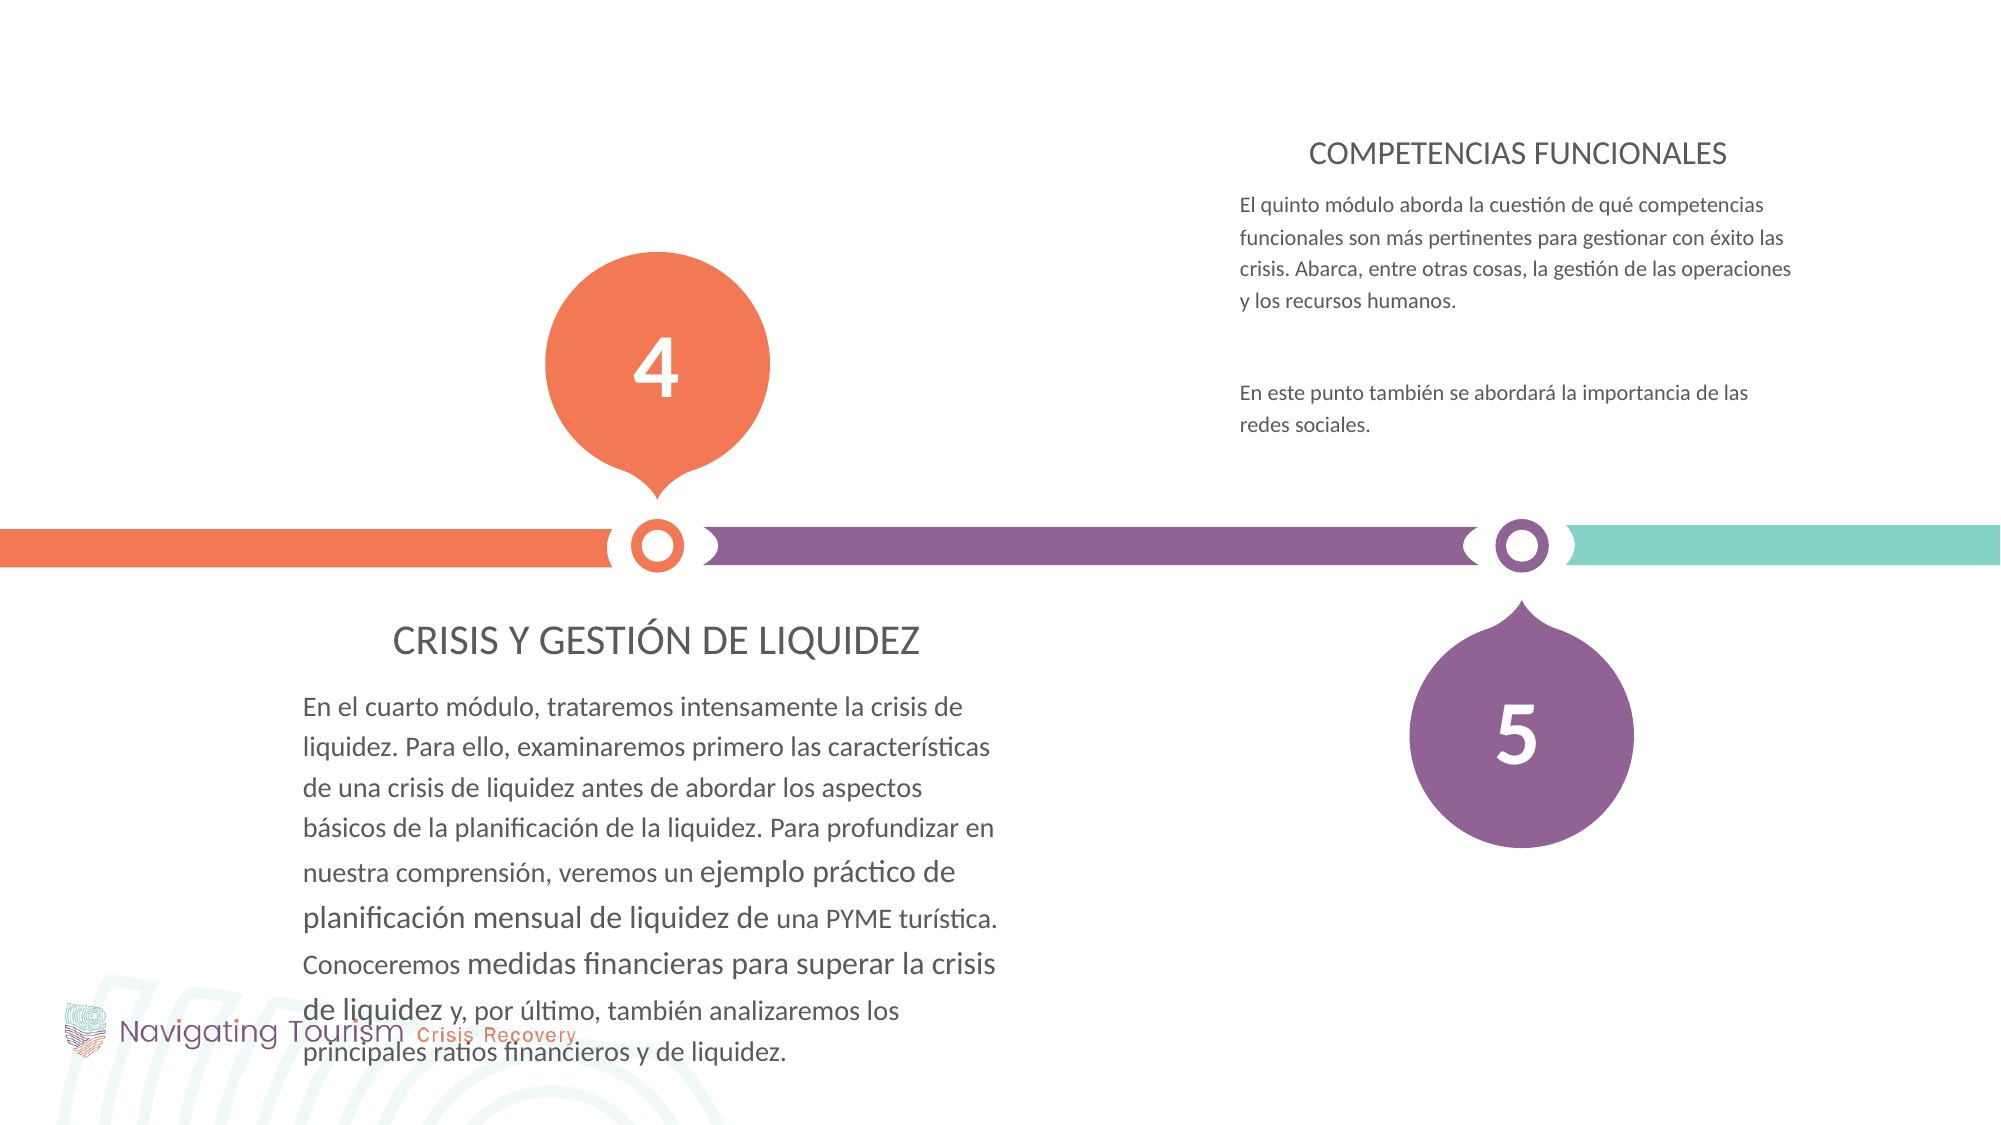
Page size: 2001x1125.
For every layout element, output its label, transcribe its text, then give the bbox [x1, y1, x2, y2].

text_box 5 [1476, 677, 1561, 783]
text_box 4 [614, 311, 699, 416]
picture [112, 1005, 287, 1055]
picture [65, 999, 111, 1061]
list COMPETENCIAS FUNCIONALES El quinto módulo aborda la cuestión de qué competencias funcionales son más pertinentes para gestionar con éxito las crisis. Abarca, entre otras cosas, la gestión de las operaciones y los recursos humanos. En este punto también se abordará la importancia de las redes sociales. [1224, 127, 1812, 445]
list CRISIS Y GESTIÓN DE LIQUIDEZ En el cuarto módulo, trataremos intensamente la crisis de liquidez. Para ello, examinaremos primero las características de una crisis de liquidez antes de abordar los aspectos básicos de la planificación de la liquidez. Para profundizar en nuestra comprensión, veremos un ejemplo práctico de planificación mensual de liquidez de una PYME turística. Conoceremos medidas financieras para superar la crisis de liquidez y, por último, también analizaremos los principales ratios financieros y de liquidez. [287, 610, 1026, 1085]
